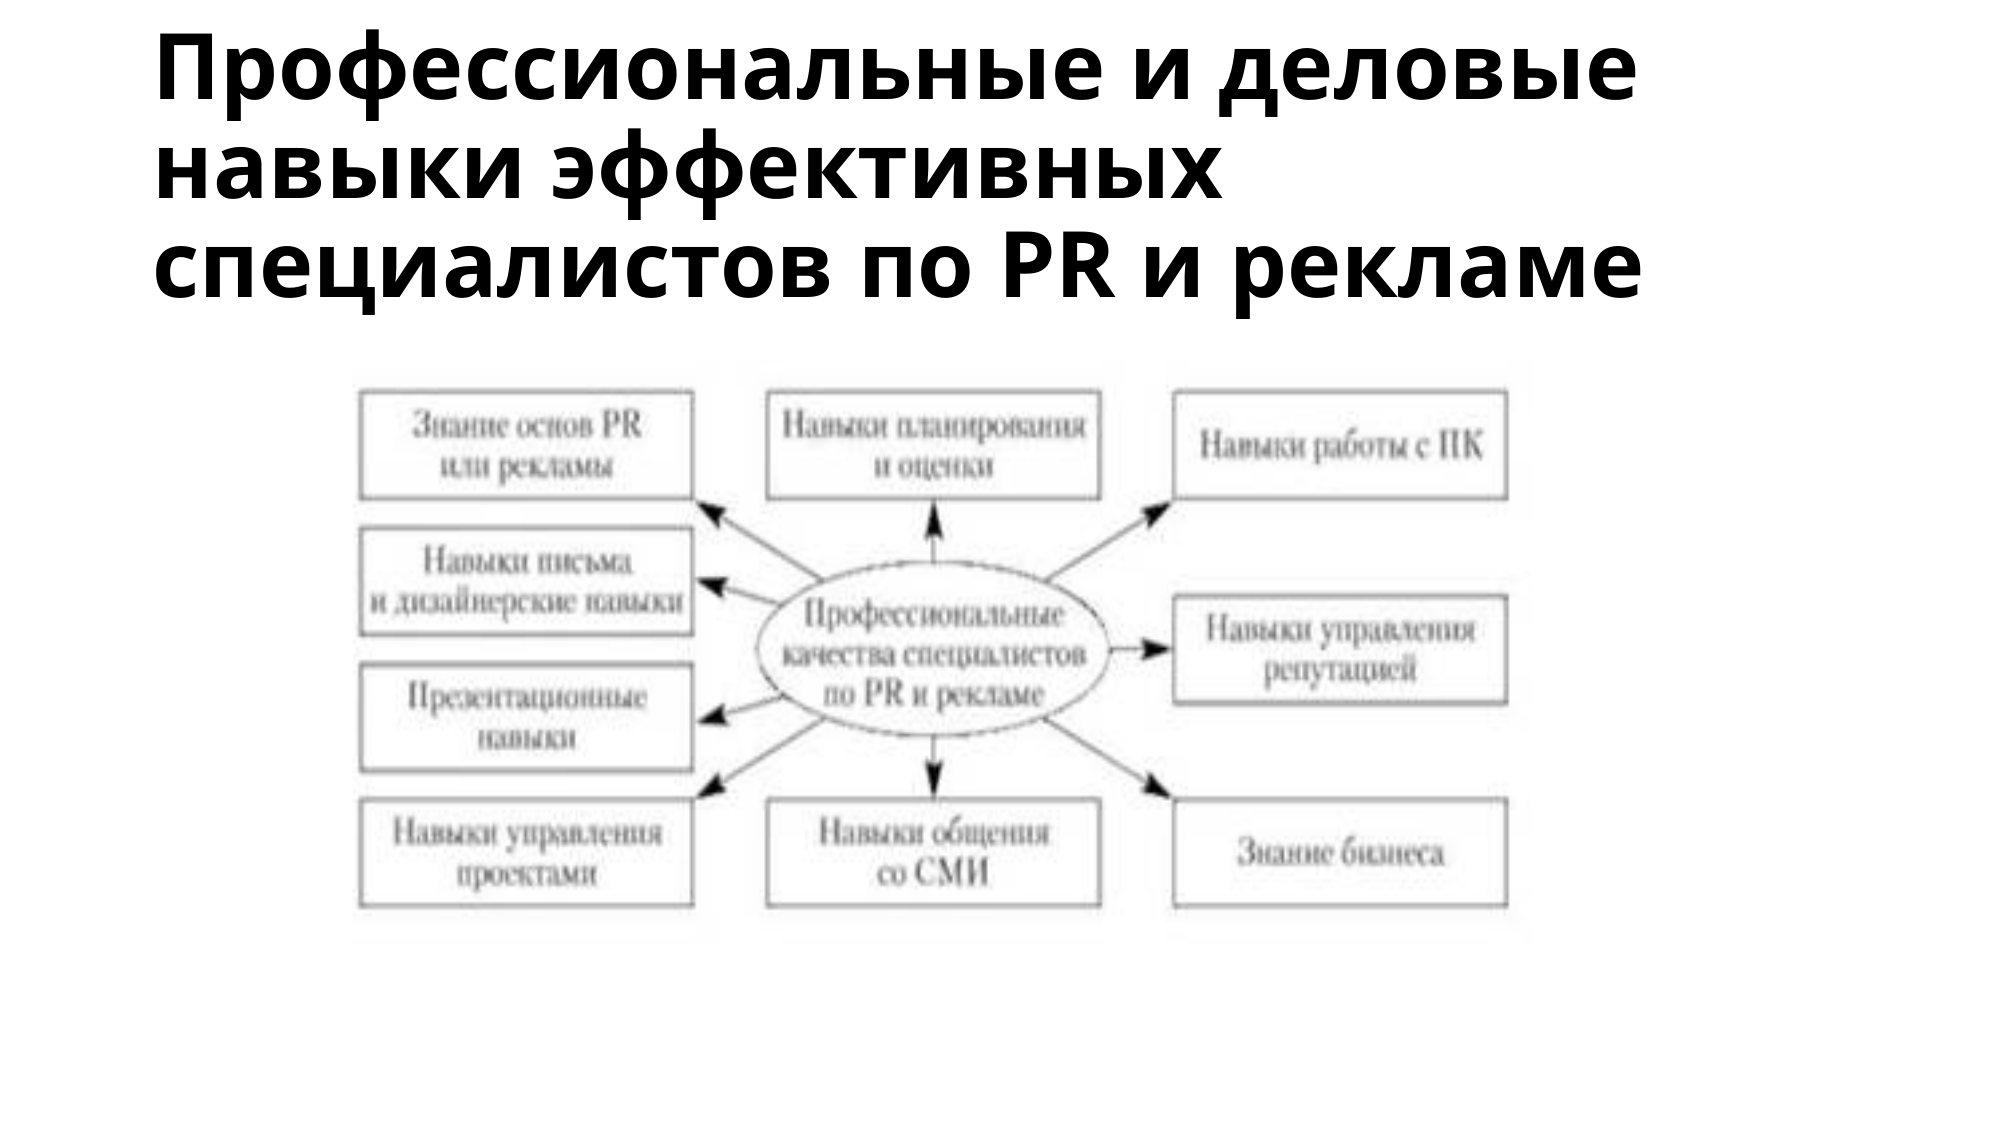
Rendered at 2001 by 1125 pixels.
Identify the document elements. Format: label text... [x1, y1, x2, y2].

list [311, 359, 1614, 957]
title Профессиональные и деловые навыки эффективных специалистов по PR и рекламе [137, 59, 1863, 278]
